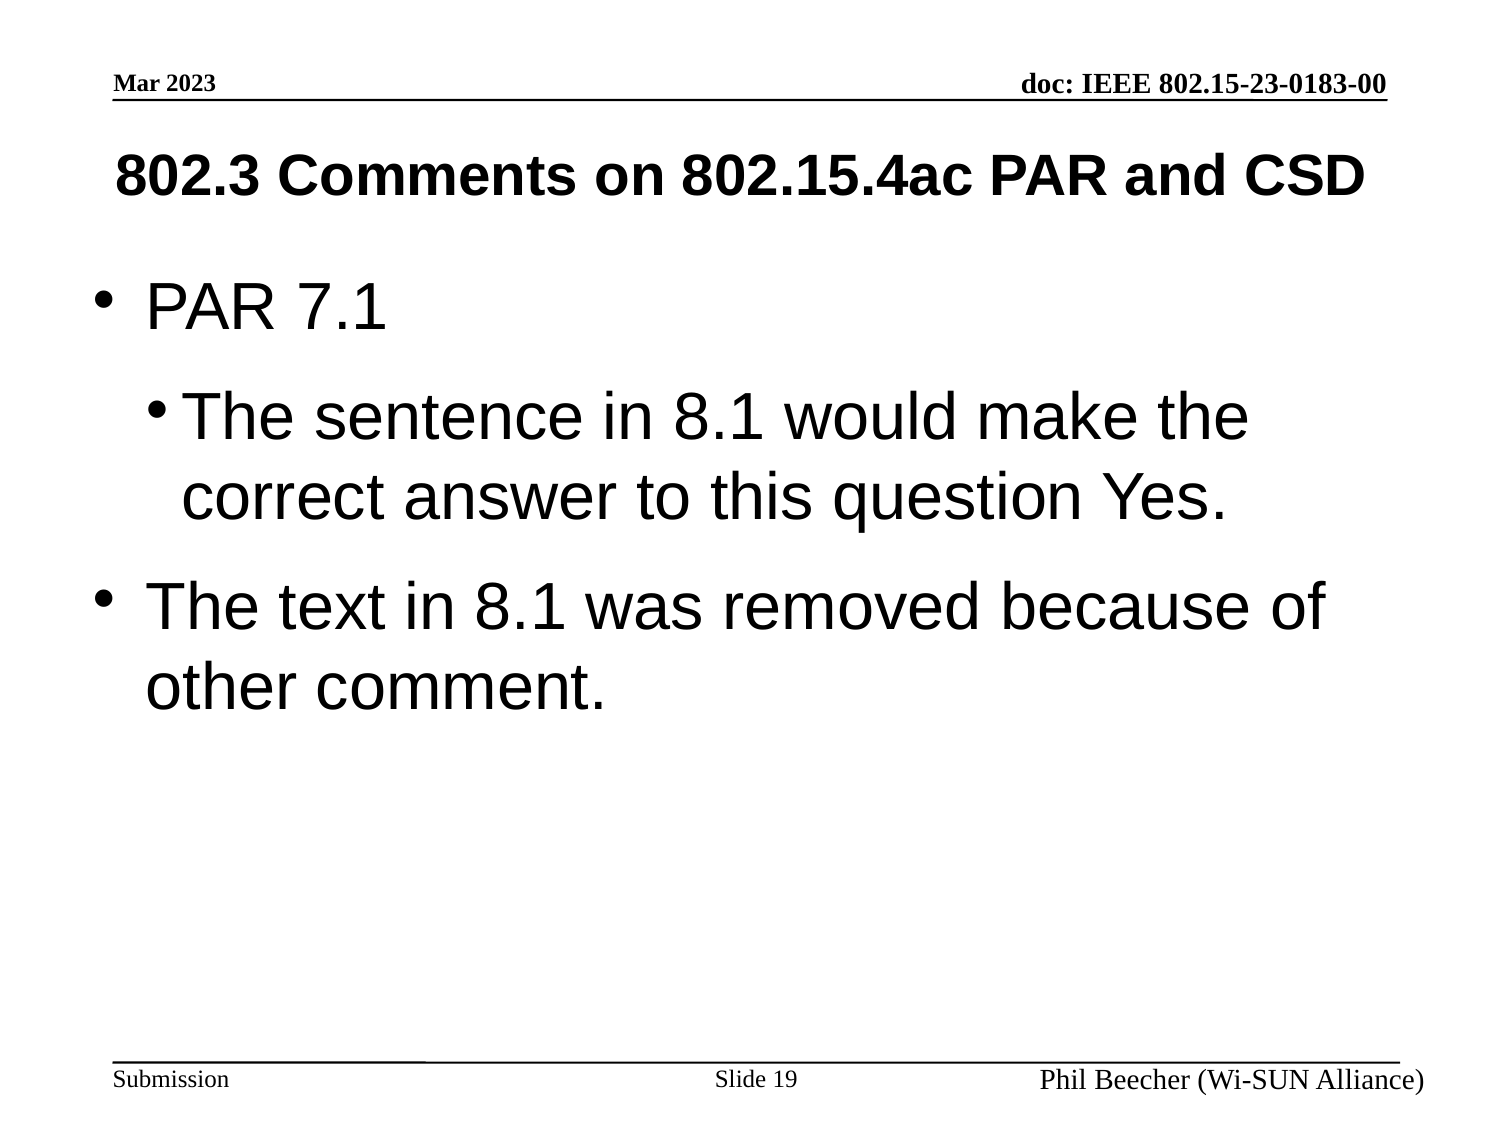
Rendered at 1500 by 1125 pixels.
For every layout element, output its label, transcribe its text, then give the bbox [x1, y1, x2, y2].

text_box PAR 7.1 The sentence in 8.1 would make the correct answer to this question Yes. The text in 8.1 was removed because of other comment. [74, 263, 1425, 916]
text_box 802.3 Comments on 802.15.4ac PAR and CSD [74, 112, 1425, 233]
text_box Slide 19 [675, 1062, 838, 1093]
